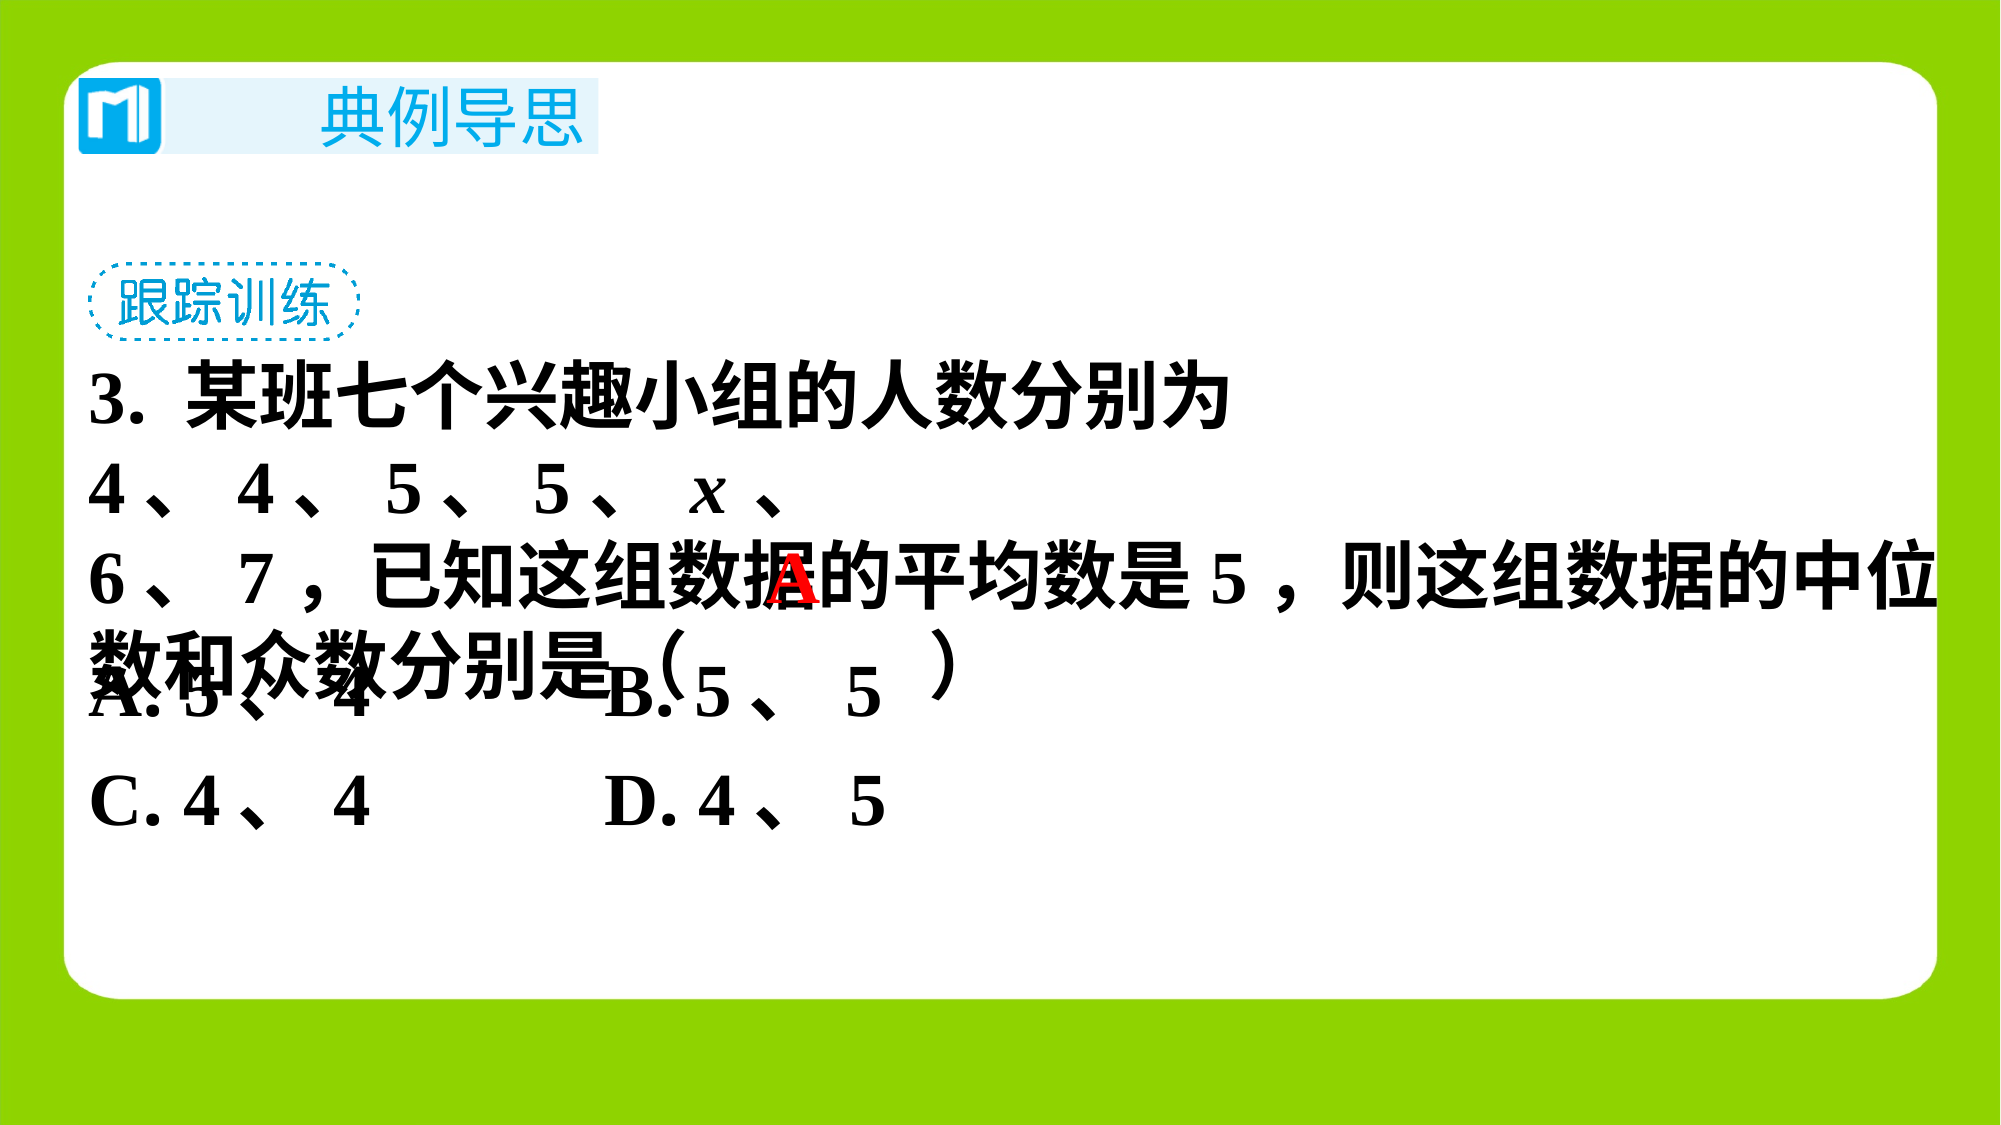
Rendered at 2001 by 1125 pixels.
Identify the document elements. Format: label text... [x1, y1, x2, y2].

table_cell C. 4、4 [89, 739, 604, 848]
text_box 3. 某班七个兴趣小组的人数分别为4、4、5、5、x、 6、7，已知这组数据的平均数是5，则这组数据的中位 数和众数分别是（ A ） [88, 348, 1974, 622]
table_header A. 5、4 [89, 630, 604, 739]
text_box [88, 256, 363, 334]
table_header B. 5、5 [604, 630, 968, 739]
text_box A [751, 520, 835, 627]
table_cell D. 4、5 [604, 739, 968, 848]
picture [0, 0, 2001, 1125]
